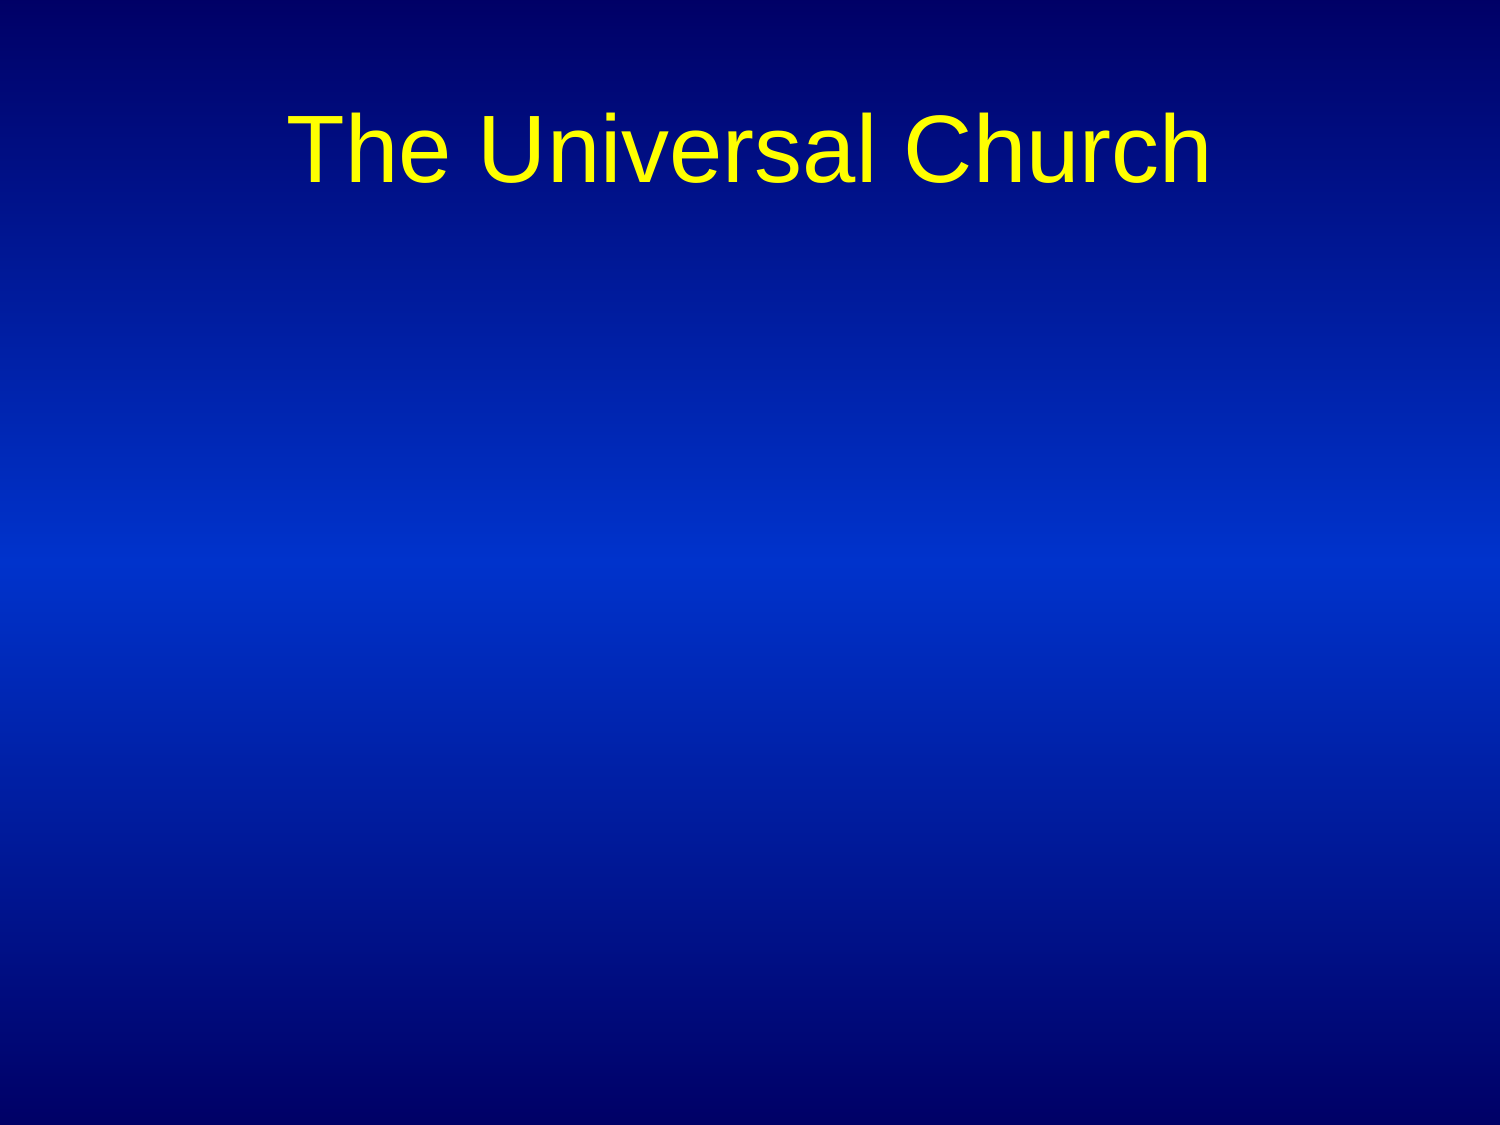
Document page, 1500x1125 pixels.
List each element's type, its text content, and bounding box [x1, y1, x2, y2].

title The Universal Church [37, 50, 1463, 238]
